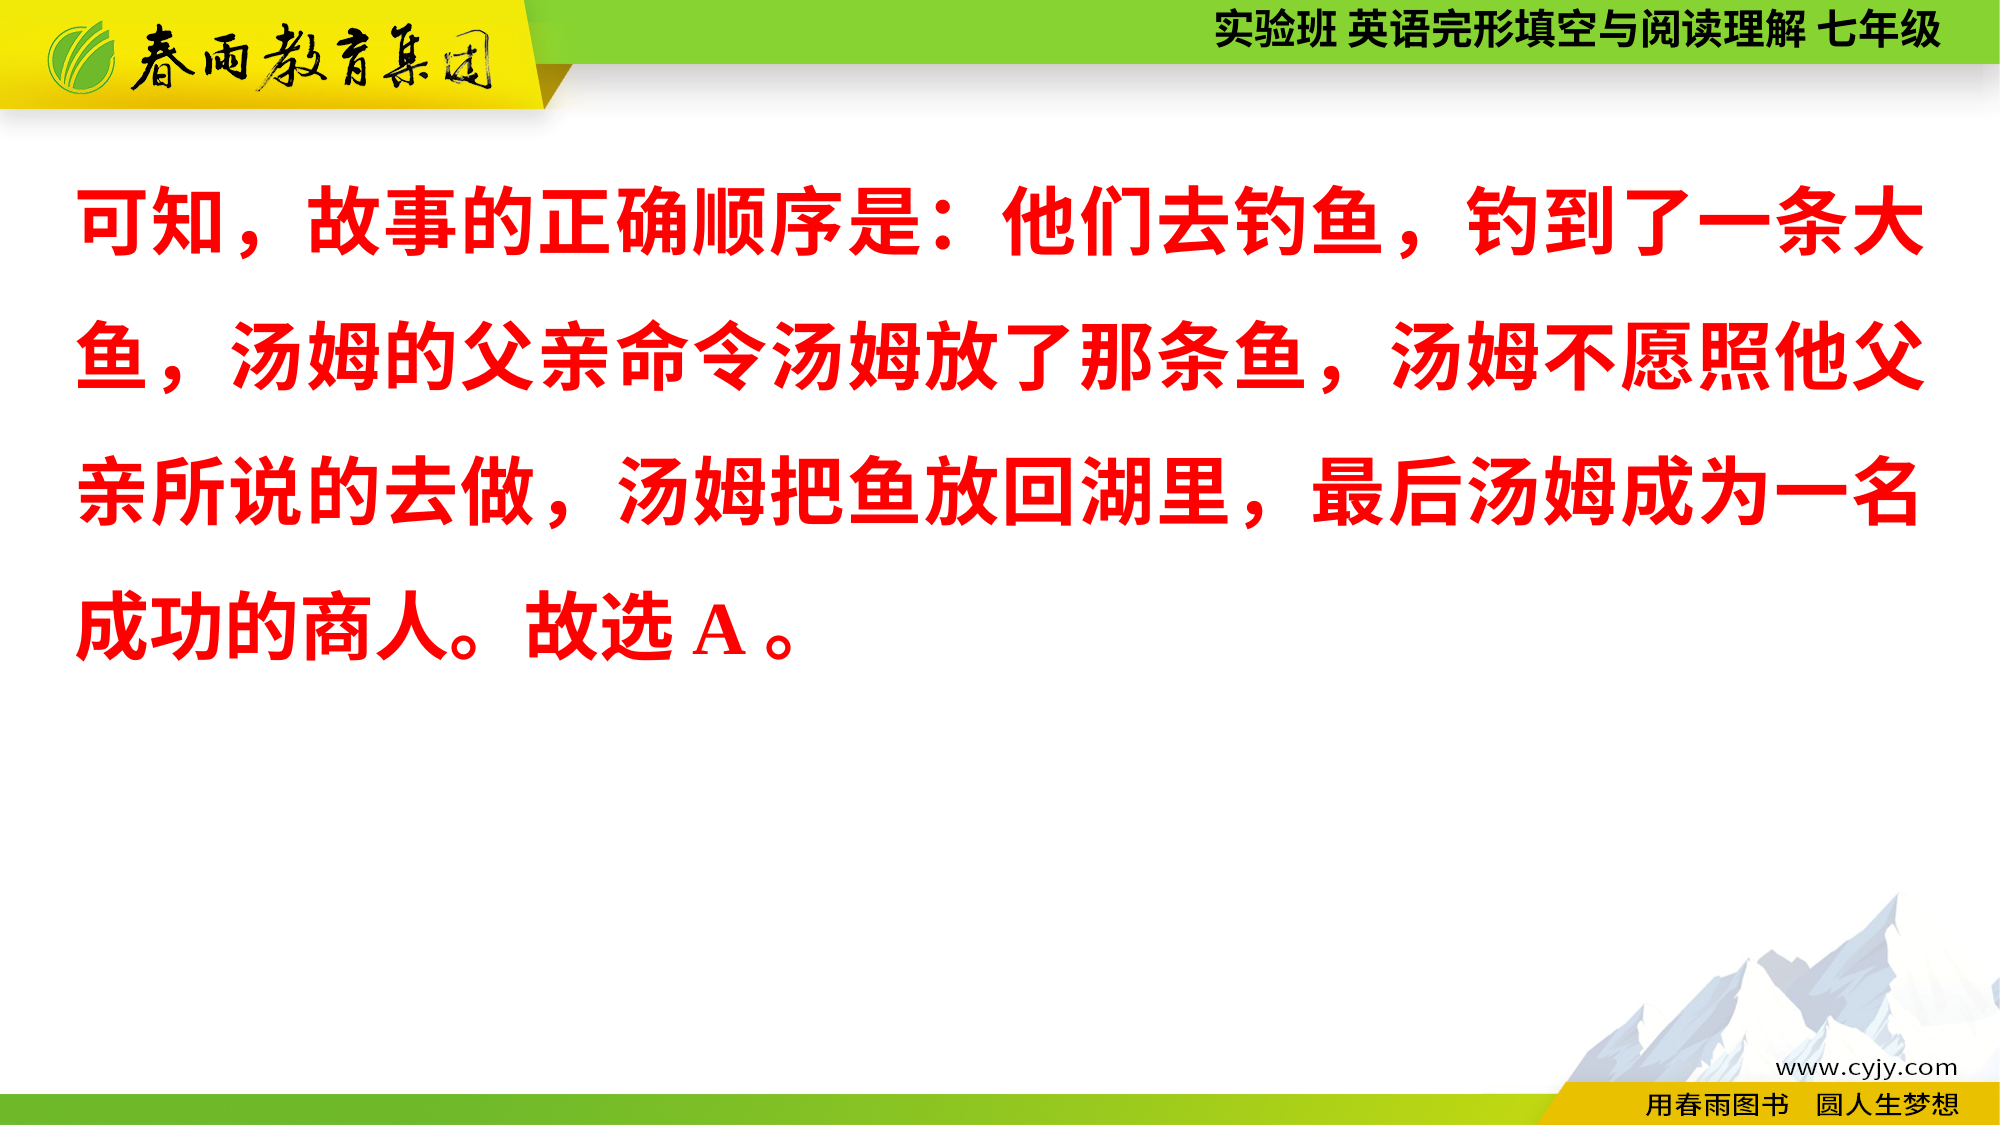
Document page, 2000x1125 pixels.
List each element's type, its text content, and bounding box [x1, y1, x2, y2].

picture [0, 0, 2000, 1125]
list 可知，故事的正确顺序是：他们去钓鱼，钓到了一条大鱼，汤姆的父亲命令汤姆放了那条鱼，汤姆不愿照他父亲所说的去做，汤姆把鱼放回湖里，最后汤姆成为一名成功的商人。故选A。 [59, 122, 1944, 666]
